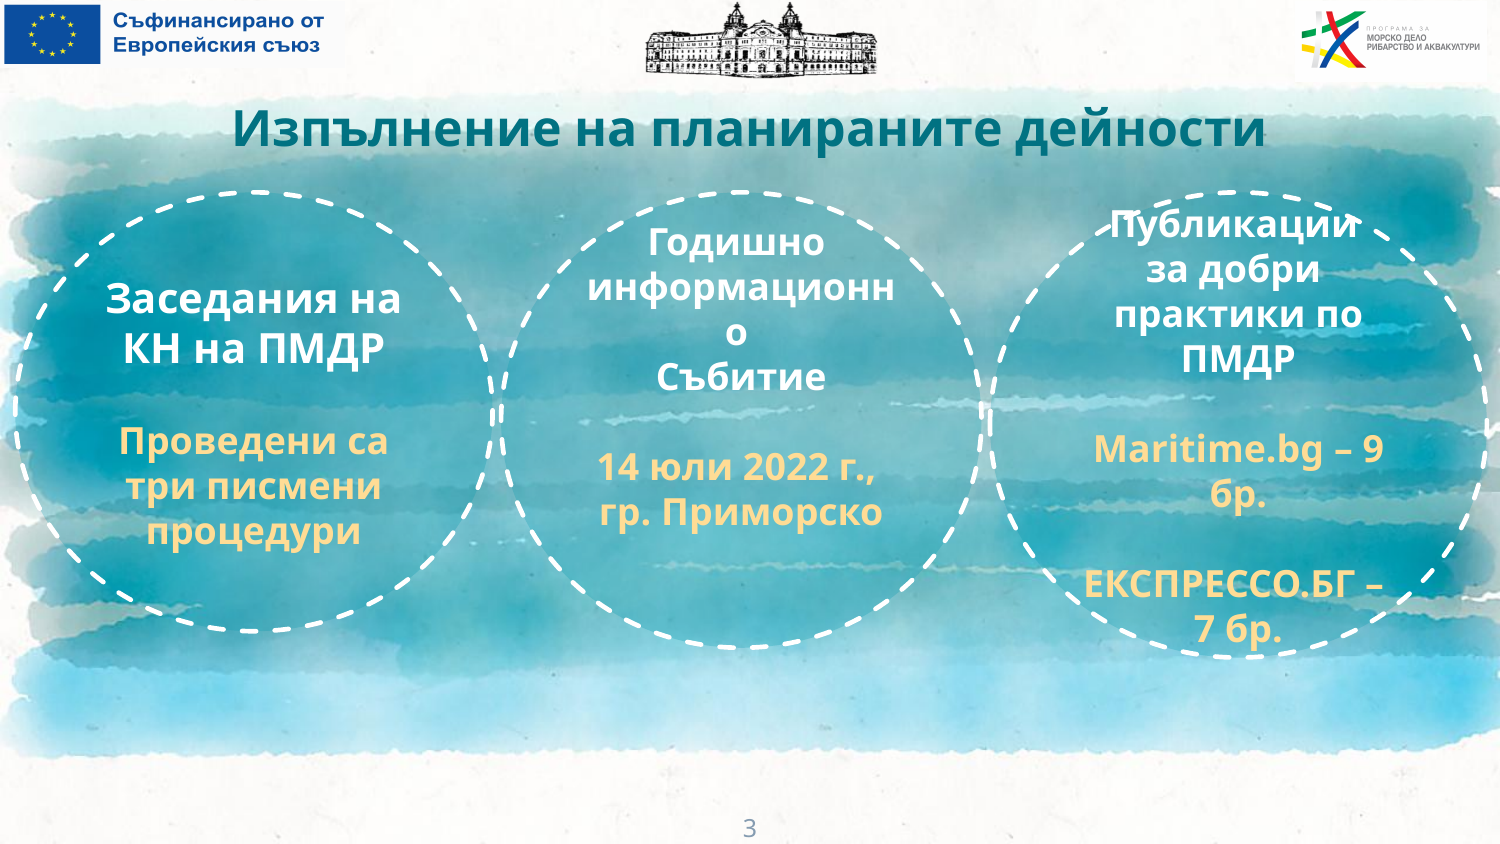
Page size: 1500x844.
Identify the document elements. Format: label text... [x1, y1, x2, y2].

title Изпълнение на планираните дейности [75, 0, 1425, 137]
text_box Заседания на КН на ПМДР Проведени са три писмени процедури [15, 192, 493, 632]
text_box Публикации за добри практики по ПМДР Maritime.bg – 9 бр. ЕКСПРЕССО.БГ – 7 бр. [990, 192, 1487, 658]
slide_number 3 [705, 797, 795, 844]
picture [638, 0, 888, 81]
text_box Годишно информационно Събитие 14 юли 2022 г., гр. Приморско [501, 192, 982, 648]
picture [0, 0, 1500, 844]
